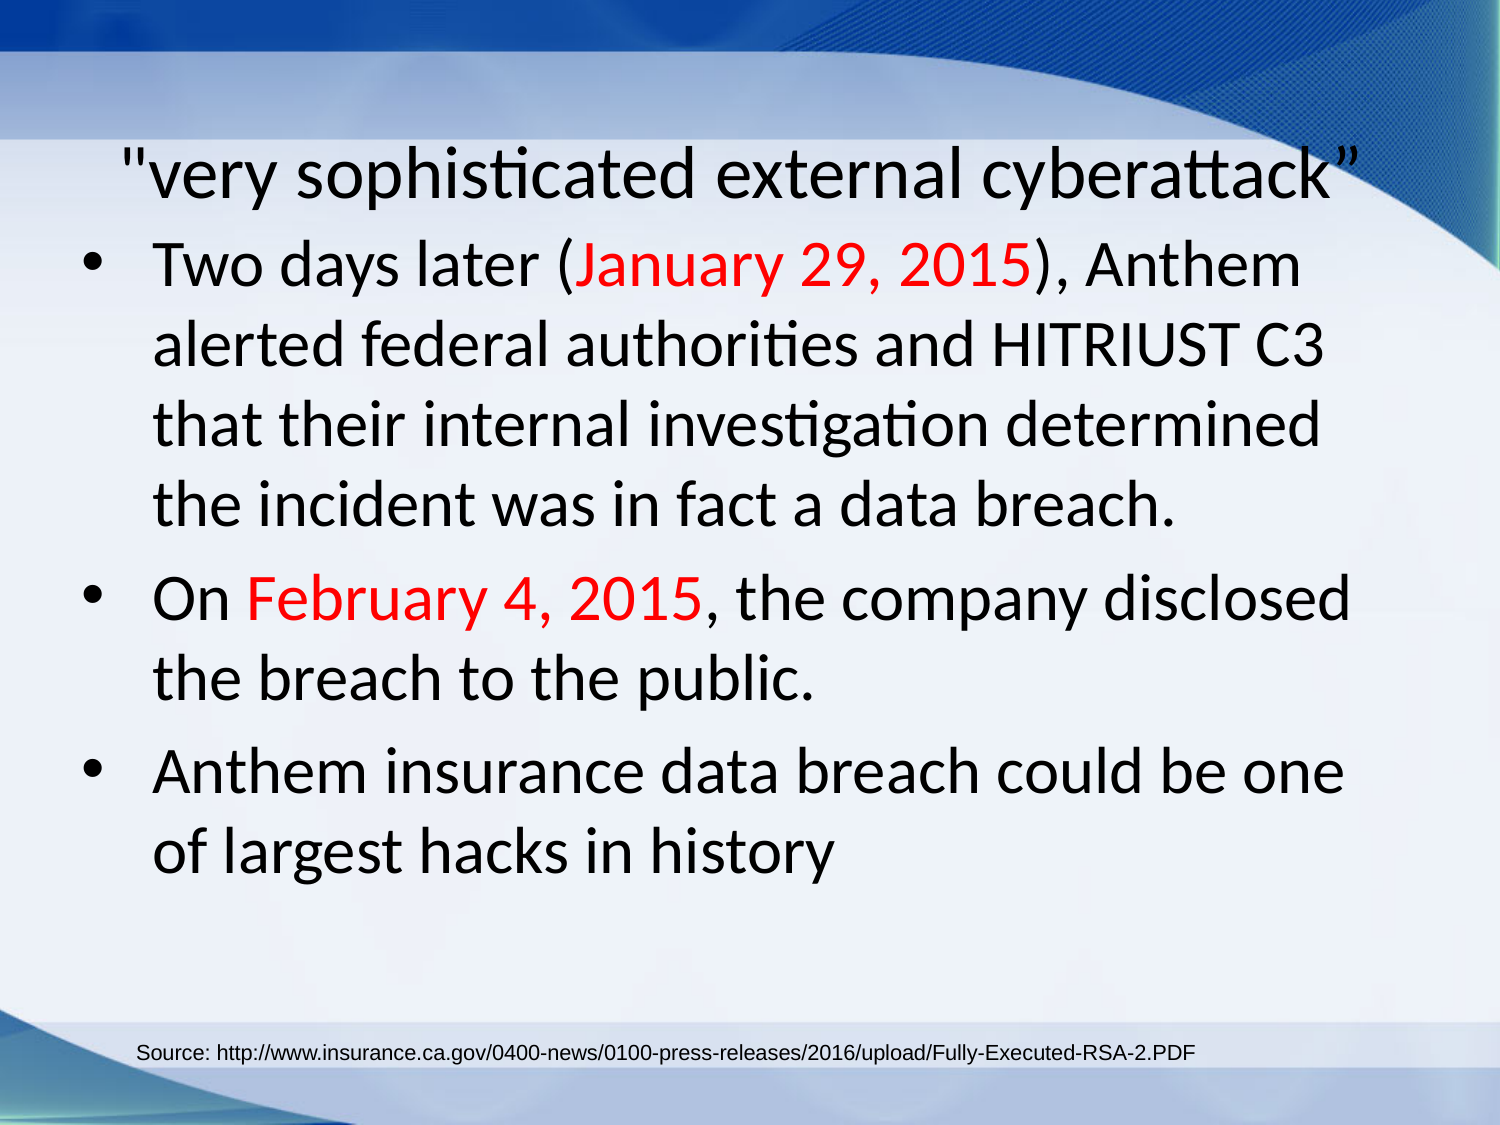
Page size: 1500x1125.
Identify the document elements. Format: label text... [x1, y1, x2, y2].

title "very sophisticated external cyberattack” [103, 59, 1397, 212]
list Two days later (January 29, 2015), Anthem alerted federal authorities and HITRIUST C3 that their internal investigation determined the incident was in fact a data breach. On February 4, 2015, the company disclosed the breach to the public. Anthem insurance data breach could be one of largest hacks in history [62, 212, 1413, 1100]
picture [0, 0, 1500, 1125]
text_box Source: http://www.insurance.ca.gov/0400-news/0100-press-releases/2016/upload/Fully-Executed-RSA-2.PDF [121, 1030, 1379, 1072]
